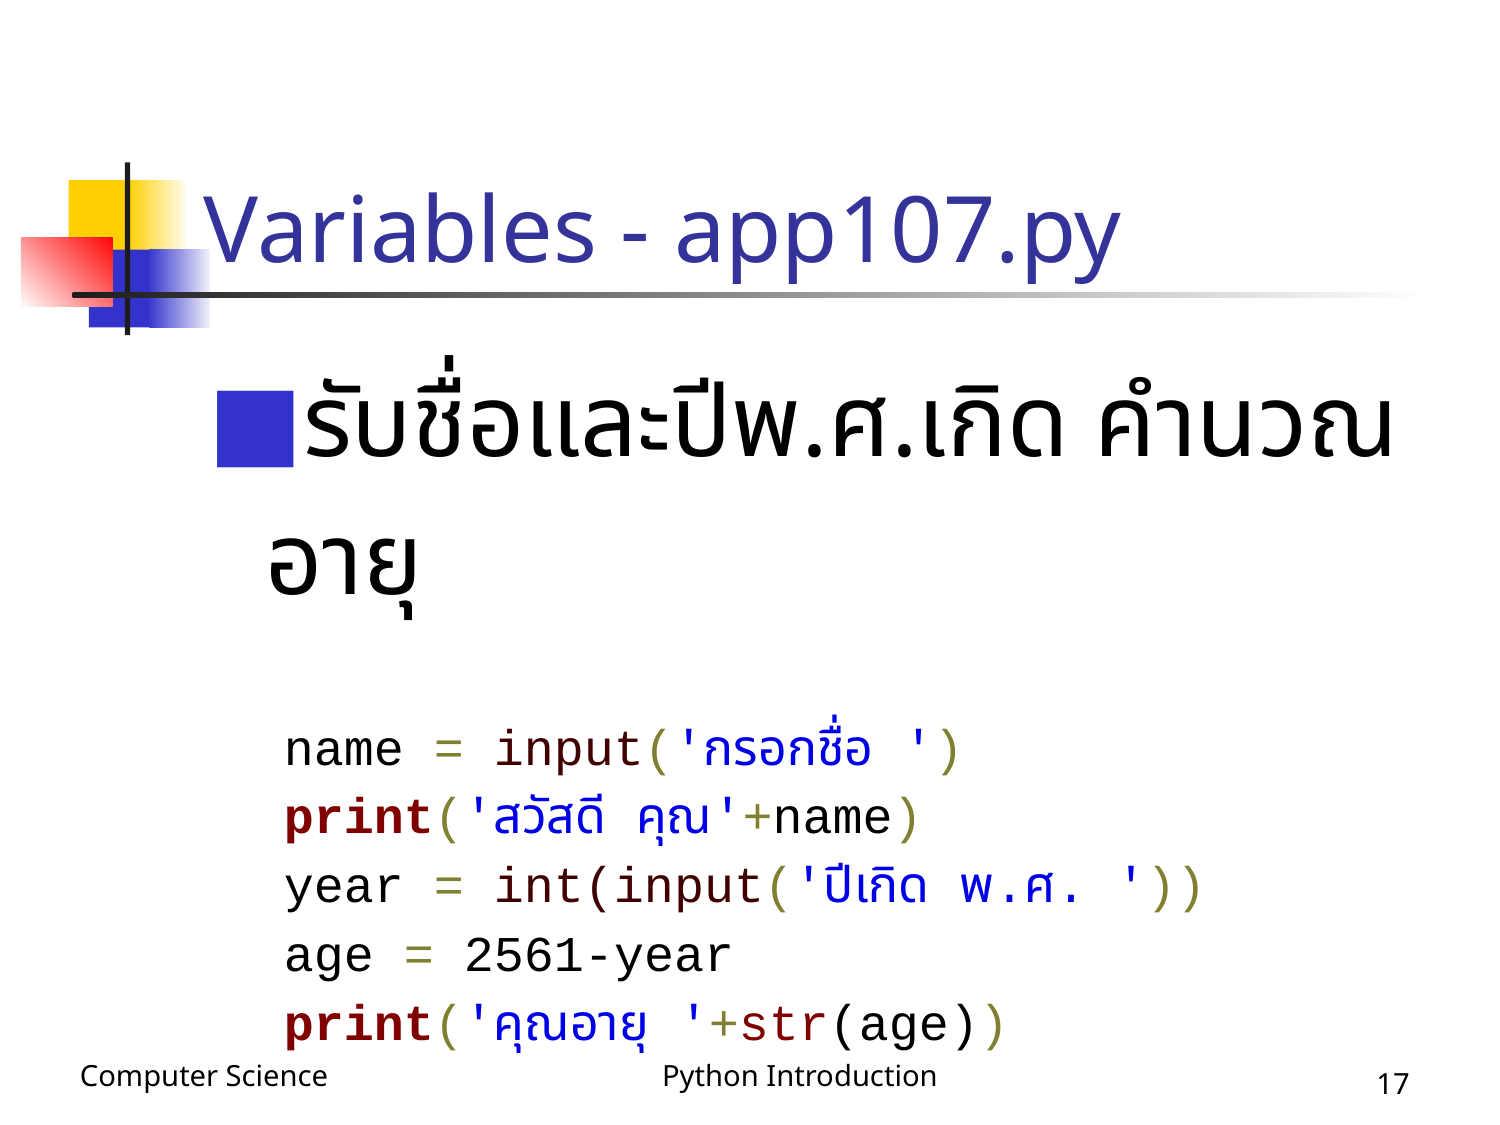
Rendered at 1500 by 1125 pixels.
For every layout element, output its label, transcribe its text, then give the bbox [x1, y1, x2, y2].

list รับชื่อและปีพ.ศ.เกิด คำนวณอายุ name = input('กรอกชื่อ ') print('สวัสดี คุณ'+name) year = int(input('ปีเกิด พ.ศ. ')) age = 2561-year print('คุณอายุ '+str(age)) [193, 331, 1469, 998]
slide_number ‹#› [1112, 1037, 1425, 1113]
title Variables - app107.py [188, 101, 1468, 289]
